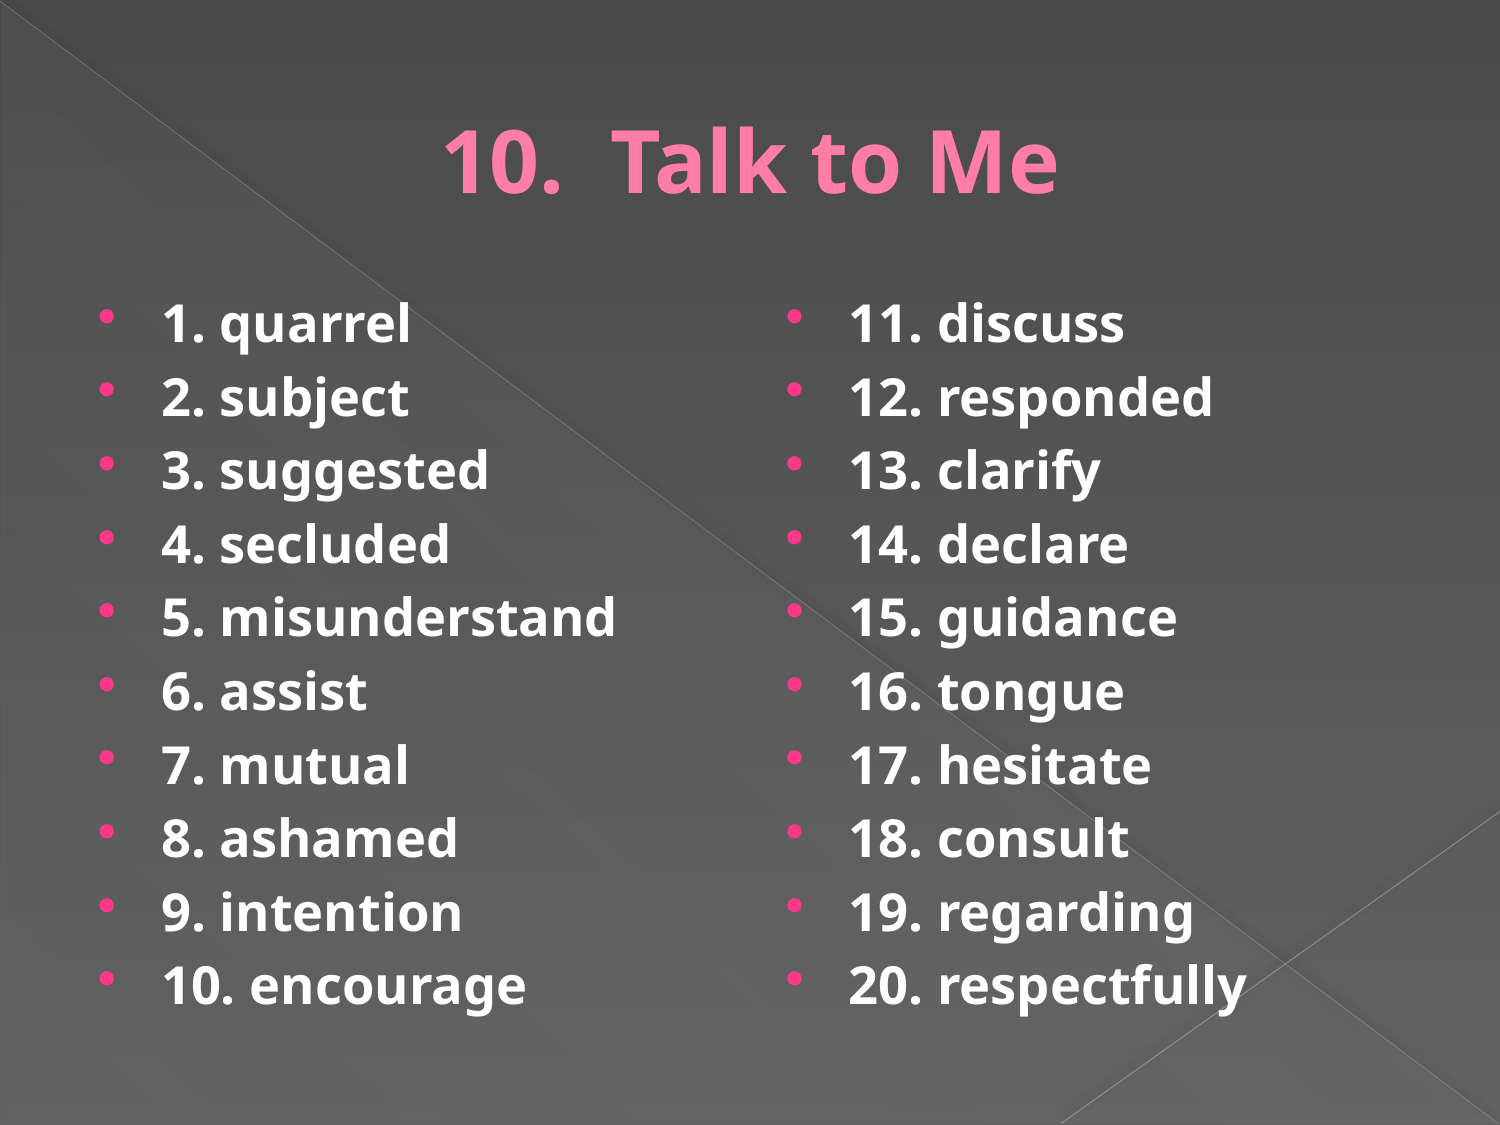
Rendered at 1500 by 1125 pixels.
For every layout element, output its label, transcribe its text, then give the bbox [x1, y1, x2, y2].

list 11. discuss 12. responded 13. clarify 14. declare 15. guidance 16. tongue 17. hesitate 18. consult 19. regarding 20. respectfully [762, 282, 1425, 1025]
list 1. quarrel 2. subject 3. suggested 4. secluded 5. misunderstand 6. assist 7. mutual 8. ashamed 9. intention 10. encourage [75, 282, 738, 1025]
title 10. Talk to Me [75, 43, 1425, 274]
